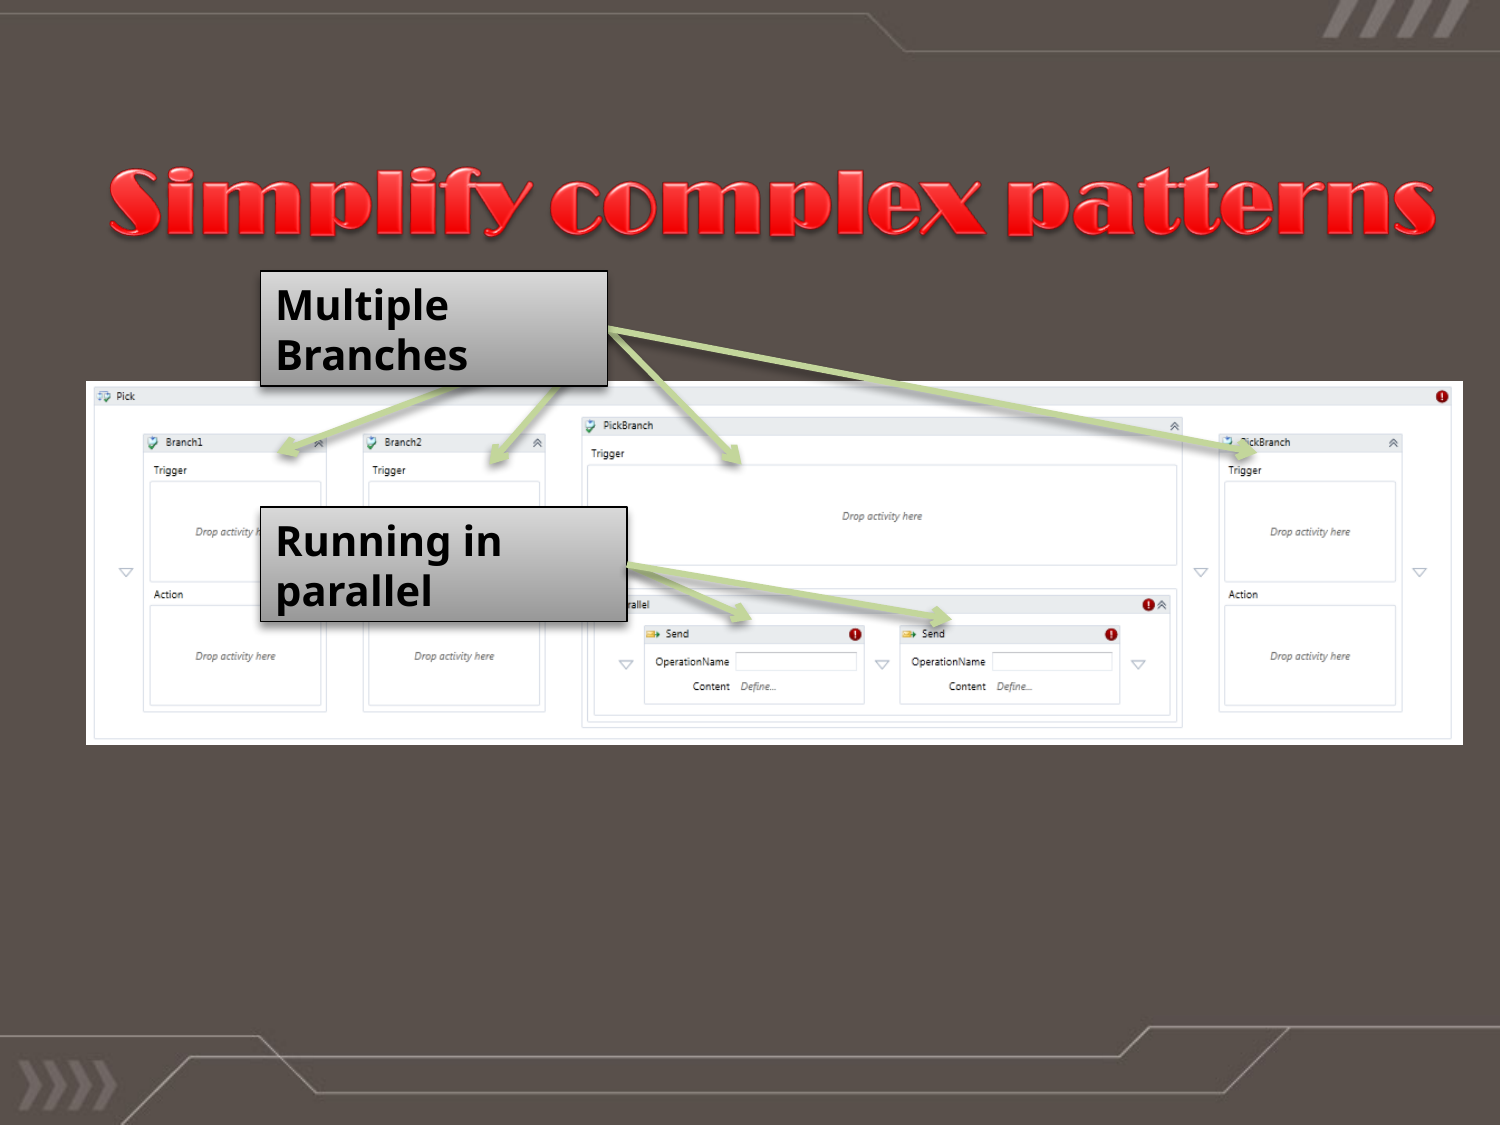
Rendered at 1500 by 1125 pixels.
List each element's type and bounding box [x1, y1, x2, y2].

text_box [260, 506, 953, 620]
text_box [260, 270, 1258, 465]
picture [0, 0, 1500, 1125]
